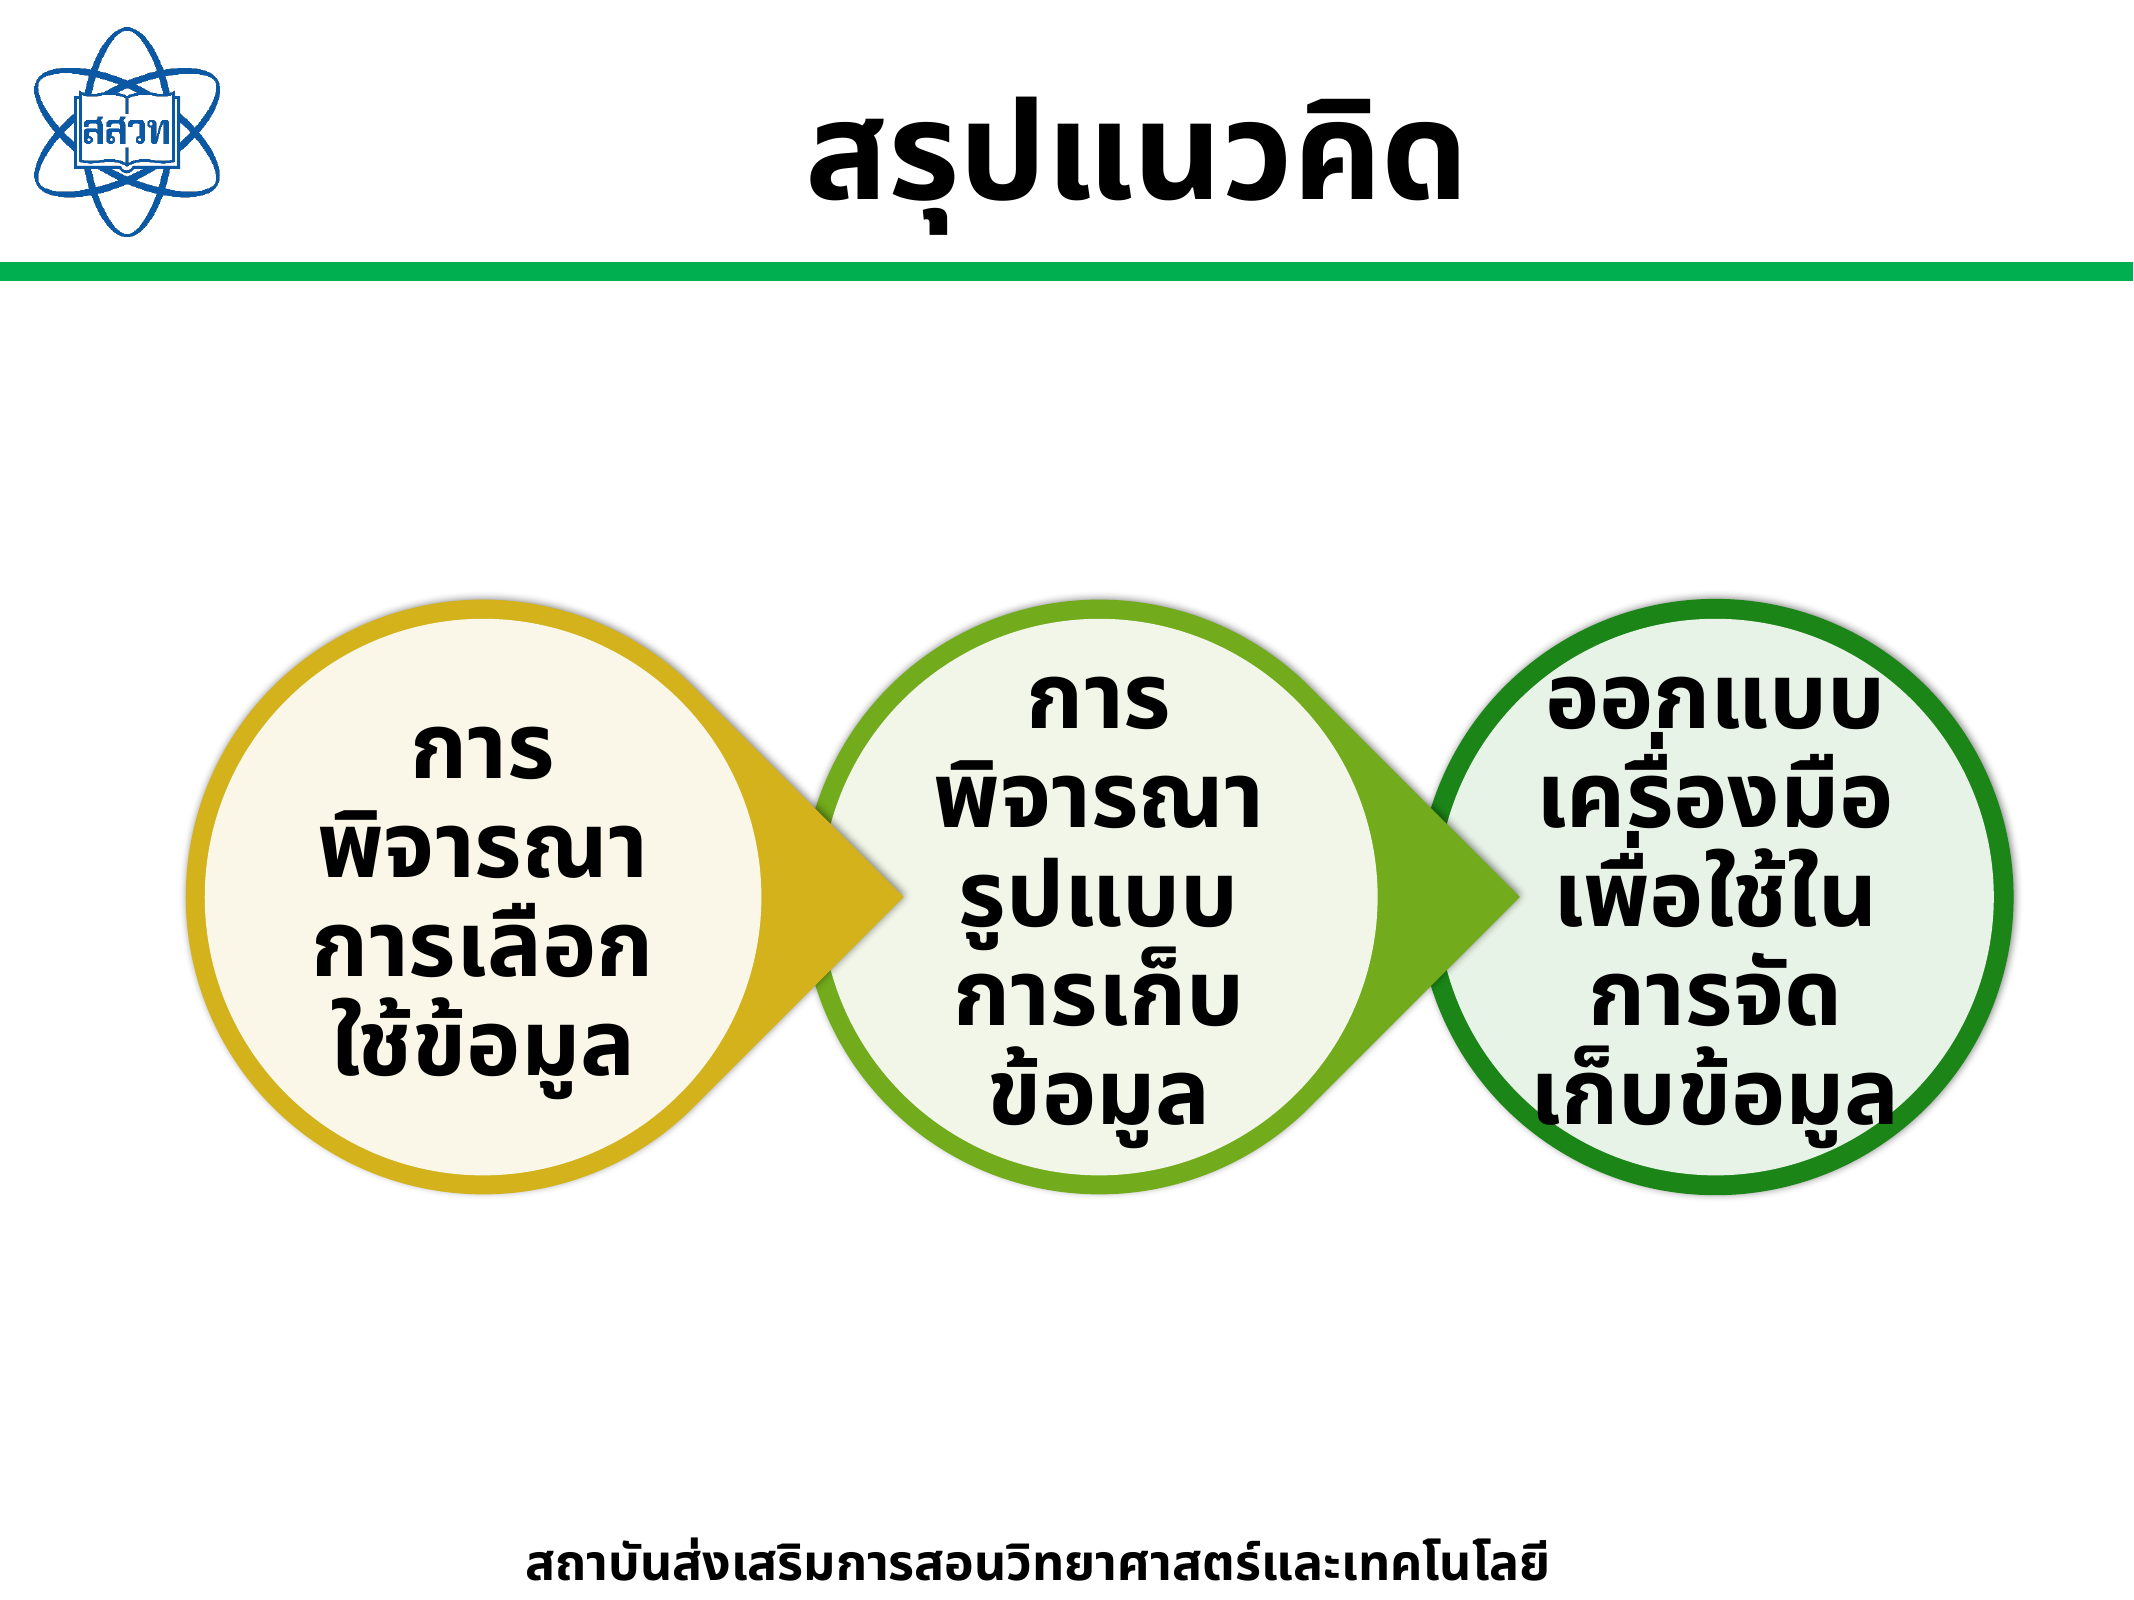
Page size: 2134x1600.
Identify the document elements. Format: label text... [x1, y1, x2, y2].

picture [33, 27, 220, 237]
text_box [50, 335, 2026, 1459]
text_box สถาบันส่งเสริมการสอนวิทยาศาสตร์และเทคโนโลยี [74, 1522, 2002, 1589]
text_box สรุปแนวคิด [227, 53, 2050, 236]
